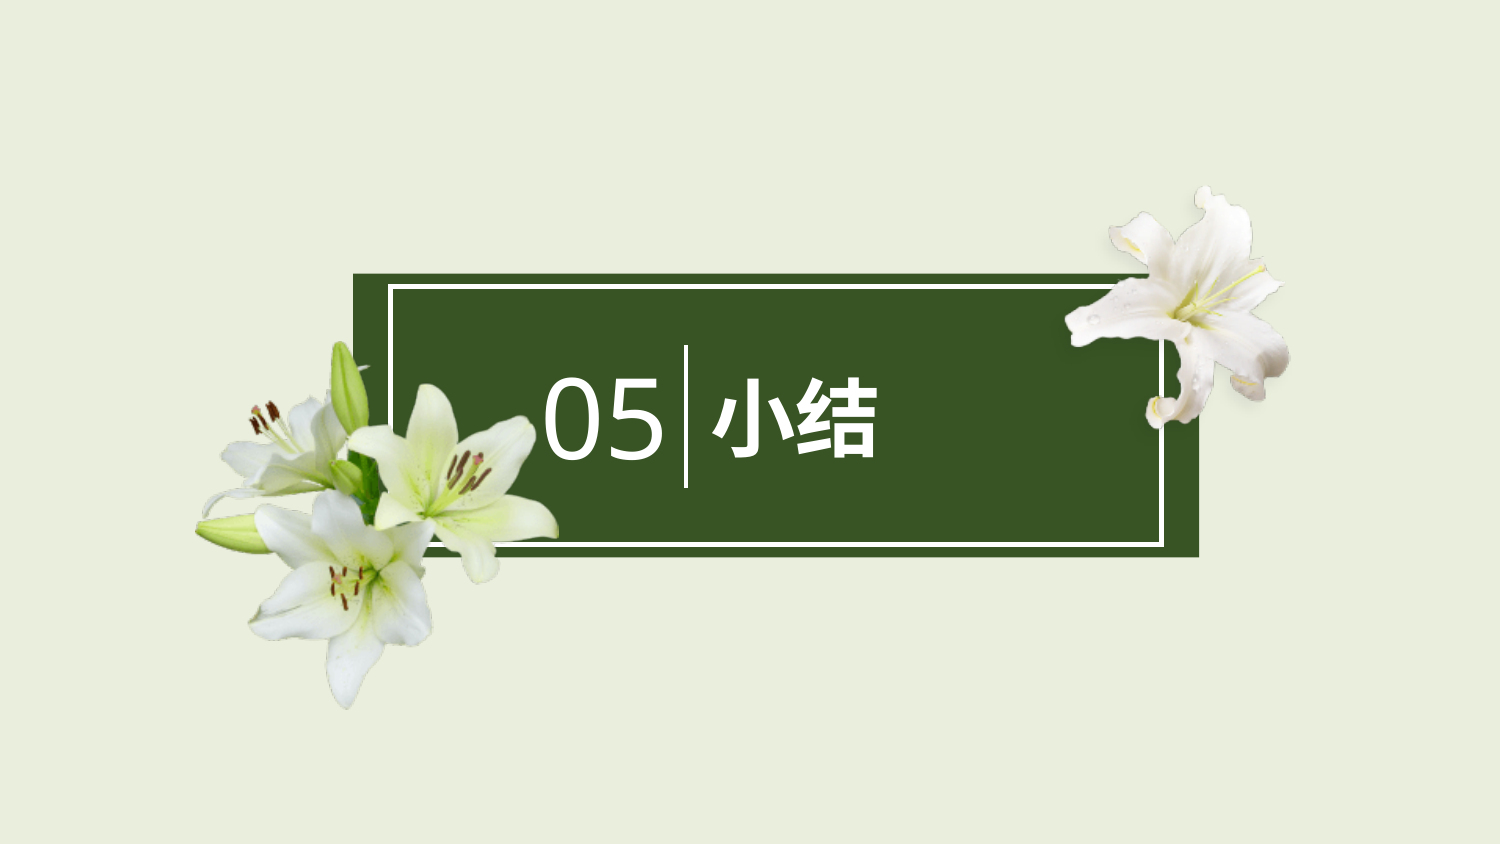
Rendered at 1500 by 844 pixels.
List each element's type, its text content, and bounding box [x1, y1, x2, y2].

text_box [390, 285, 1163, 546]
text_box 小结 [698, 359, 1005, 474]
text_box [352, 273, 1049, 341]
picture [195, 341, 559, 710]
picture [1049, 185, 1292, 446]
text_box [559, 446, 1200, 558]
text_box 05 [559, 341, 681, 488]
